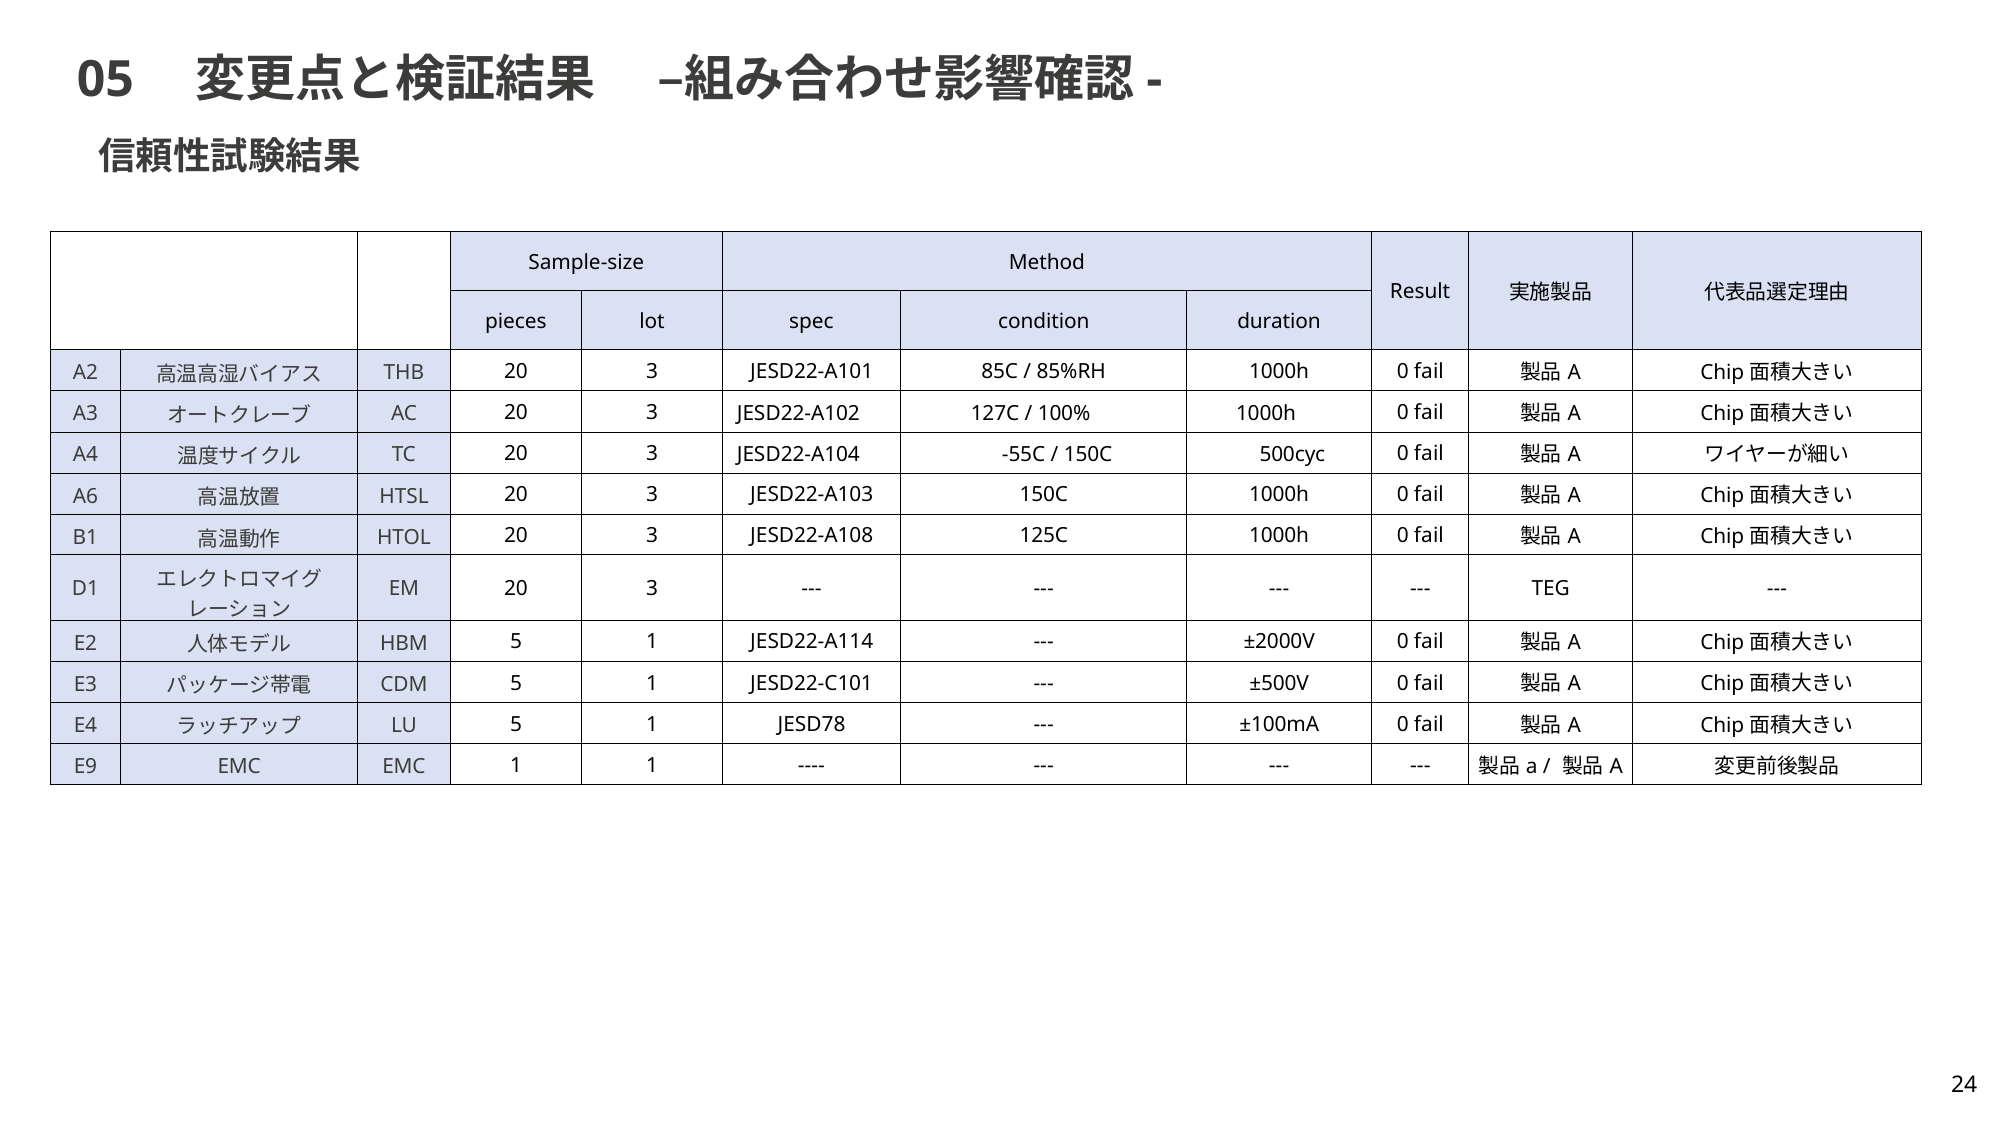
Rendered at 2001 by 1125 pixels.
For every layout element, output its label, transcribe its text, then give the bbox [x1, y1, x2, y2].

table_cell 1 [582, 744, 722, 784]
table_cell 人体モデル [121, 621, 357, 661]
title 05 変更点と検証結果 –組み合わせ影響確認- [0, 1, 1877, 125]
table_cell 1000h [1187, 474, 1371, 514]
table_cell ラッチアップ [121, 703, 357, 743]
table_header Sample-size [451, 232, 722, 290]
table_cell Chip面積大きい [1633, 391, 1921, 432]
table_cell 1 [451, 744, 581, 784]
table_cell 20 [451, 515, 581, 554]
table_cell 高温高湿バイアス [121, 350, 357, 390]
table_cell E3 [51, 662, 120, 702]
table_cell D1 [51, 555, 120, 620]
table_cell TEG [1469, 555, 1632, 620]
table_cell 3 [582, 555, 722, 620]
table_cell E2 [51, 621, 120, 661]
table_cell Chip面積大きい [1633, 350, 1921, 390]
table_cell 3 [582, 391, 722, 432]
table_cell JESD22-A114 [723, 621, 900, 661]
table_header Result [1372, 232, 1468, 349]
table_cell 150C [901, 474, 1186, 514]
table_cell 製品A [1469, 474, 1632, 514]
table_cell EMC [358, 744, 450, 784]
table_cell Chip面積大きい [1633, 515, 1921, 554]
table_cell ±100mA [1187, 703, 1371, 743]
table_cell HBM [358, 621, 450, 661]
table_cell JESD22-C101 [723, 662, 900, 702]
table_header [51, 232, 357, 349]
table_cell HTOL [358, 515, 450, 554]
table_cell JESD22-A102 [723, 391, 900, 432]
table_cell pieces [451, 291, 581, 349]
table_cell JESD78 [723, 703, 900, 743]
table_cell 5 [451, 621, 581, 661]
table_cell --- [1187, 555, 1371, 620]
table_cell LU [358, 703, 450, 743]
table_cell JESD22-A108 [723, 515, 900, 554]
table_cell 製品A [1469, 662, 1632, 702]
table_cell 5 [451, 703, 581, 743]
table_cell 1 [582, 621, 722, 661]
table_cell --- [1372, 555, 1468, 620]
table_cell A4 [51, 433, 120, 473]
table_cell ±2000V [1187, 621, 1371, 661]
table_cell Chip面積大きい [1633, 662, 1921, 702]
table_cell 20 [451, 555, 581, 620]
table_cell 0 fail [1372, 474, 1468, 514]
table_cell --- [901, 662, 1186, 702]
table_cell E9 [51, 744, 120, 784]
table_cell 高温放置 [121, 474, 357, 514]
table_cell THB [358, 350, 450, 390]
table_cell 20 [451, 433, 581, 473]
table_cell 3 [582, 515, 722, 554]
table_cell JESD22-A103 [723, 474, 900, 514]
table_cell TC [358, 433, 450, 473]
table_cell lot [582, 291, 722, 349]
table_cell 0 fail [1372, 350, 1468, 390]
table_cell ワイヤーが細い [1633, 433, 1921, 473]
table_cell AC [358, 391, 450, 432]
table_cell Chip面積大きい [1633, 474, 1921, 514]
table_cell -55C / 150C [901, 433, 1186, 473]
table_cell spec [723, 291, 900, 349]
table_cell E4 [51, 703, 120, 743]
table_cell JESD22-A101 [723, 350, 900, 390]
table_cell ±500V [1187, 662, 1371, 702]
table_cell JESD22-A104 [723, 433, 900, 473]
table_cell 1000h [1187, 515, 1371, 554]
table_cell 製品A [1469, 350, 1632, 390]
table_cell duration [1187, 291, 1371, 349]
table_cell Chip面積大きい [1633, 621, 1921, 661]
table_cell EMC [121, 744, 357, 784]
table_header 代表品選定理由 [1633, 232, 1921, 349]
table_cell A6 [51, 474, 120, 514]
table_cell 85C / 85%RH [901, 350, 1186, 390]
table_cell 高温動作 [121, 515, 357, 554]
table_cell 製品A [1469, 703, 1632, 743]
table_cell 製品A [1469, 391, 1632, 432]
table_cell 0 fail [1372, 433, 1468, 473]
table_cell 0 fail [1372, 662, 1468, 702]
table_cell 変更前後製品 [1633, 744, 1921, 784]
table_cell 製品A [1469, 515, 1632, 554]
table_cell 0 fail [1372, 391, 1468, 432]
table_cell 製品A [1469, 433, 1632, 473]
table_cell 3 [582, 350, 722, 390]
table_cell 1000h [1187, 350, 1371, 390]
table_cell 温度サイクル [121, 433, 357, 473]
text_box 信頼性試験結果 [83, 124, 376, 185]
table_cell --- [1372, 744, 1468, 784]
table_cell 500cyc [1187, 433, 1371, 473]
table_cell 1 [582, 703, 722, 743]
table_cell 3 [582, 474, 722, 514]
table_cell オートクレーブ [121, 391, 357, 432]
table_cell 20 [451, 350, 581, 390]
table_cell A2 [51, 350, 120, 390]
table_cell 0 fail [1372, 621, 1468, 661]
table_cell 0 fail [1372, 703, 1468, 743]
table_cell 1000h [1187, 391, 1371, 432]
table_cell ---- [723, 744, 900, 784]
table_cell Chip面積大きい [1633, 703, 1921, 743]
table_cell 127C / 100% [901, 391, 1186, 432]
table_cell CDM [358, 662, 450, 702]
table_header 実施製品 [1469, 232, 1632, 349]
table_cell B1 [51, 515, 120, 554]
table_cell --- [901, 555, 1186, 620]
table_cell HTSL [358, 474, 450, 514]
table_cell 20 [451, 474, 581, 514]
table_cell --- [901, 621, 1186, 661]
table_header Method [723, 232, 1371, 290]
table_cell 20 [451, 391, 581, 432]
table_cell 製品A [1469, 621, 1632, 661]
table_header [358, 232, 450, 349]
table_cell condition [901, 291, 1186, 349]
table_cell A3 [51, 391, 120, 432]
table_cell 製品a / 製品A [1469, 744, 1632, 784]
table_cell 0 fail [1372, 515, 1468, 554]
table_cell 1 [582, 662, 722, 702]
table_cell 3 [582, 433, 722, 473]
table_cell --- [1633, 555, 1921, 620]
table_cell --- [723, 555, 900, 620]
table_cell エレクトロマイグレーション [121, 555, 357, 620]
table_cell EM [358, 555, 450, 620]
table_cell --- [901, 744, 1186, 784]
table_cell --- [1187, 744, 1371, 784]
table_cell --- [901, 703, 1186, 743]
table_cell パッケージ帯電 [121, 662, 357, 702]
table_cell 125C [901, 515, 1186, 554]
table_cell 5 [451, 662, 581, 702]
